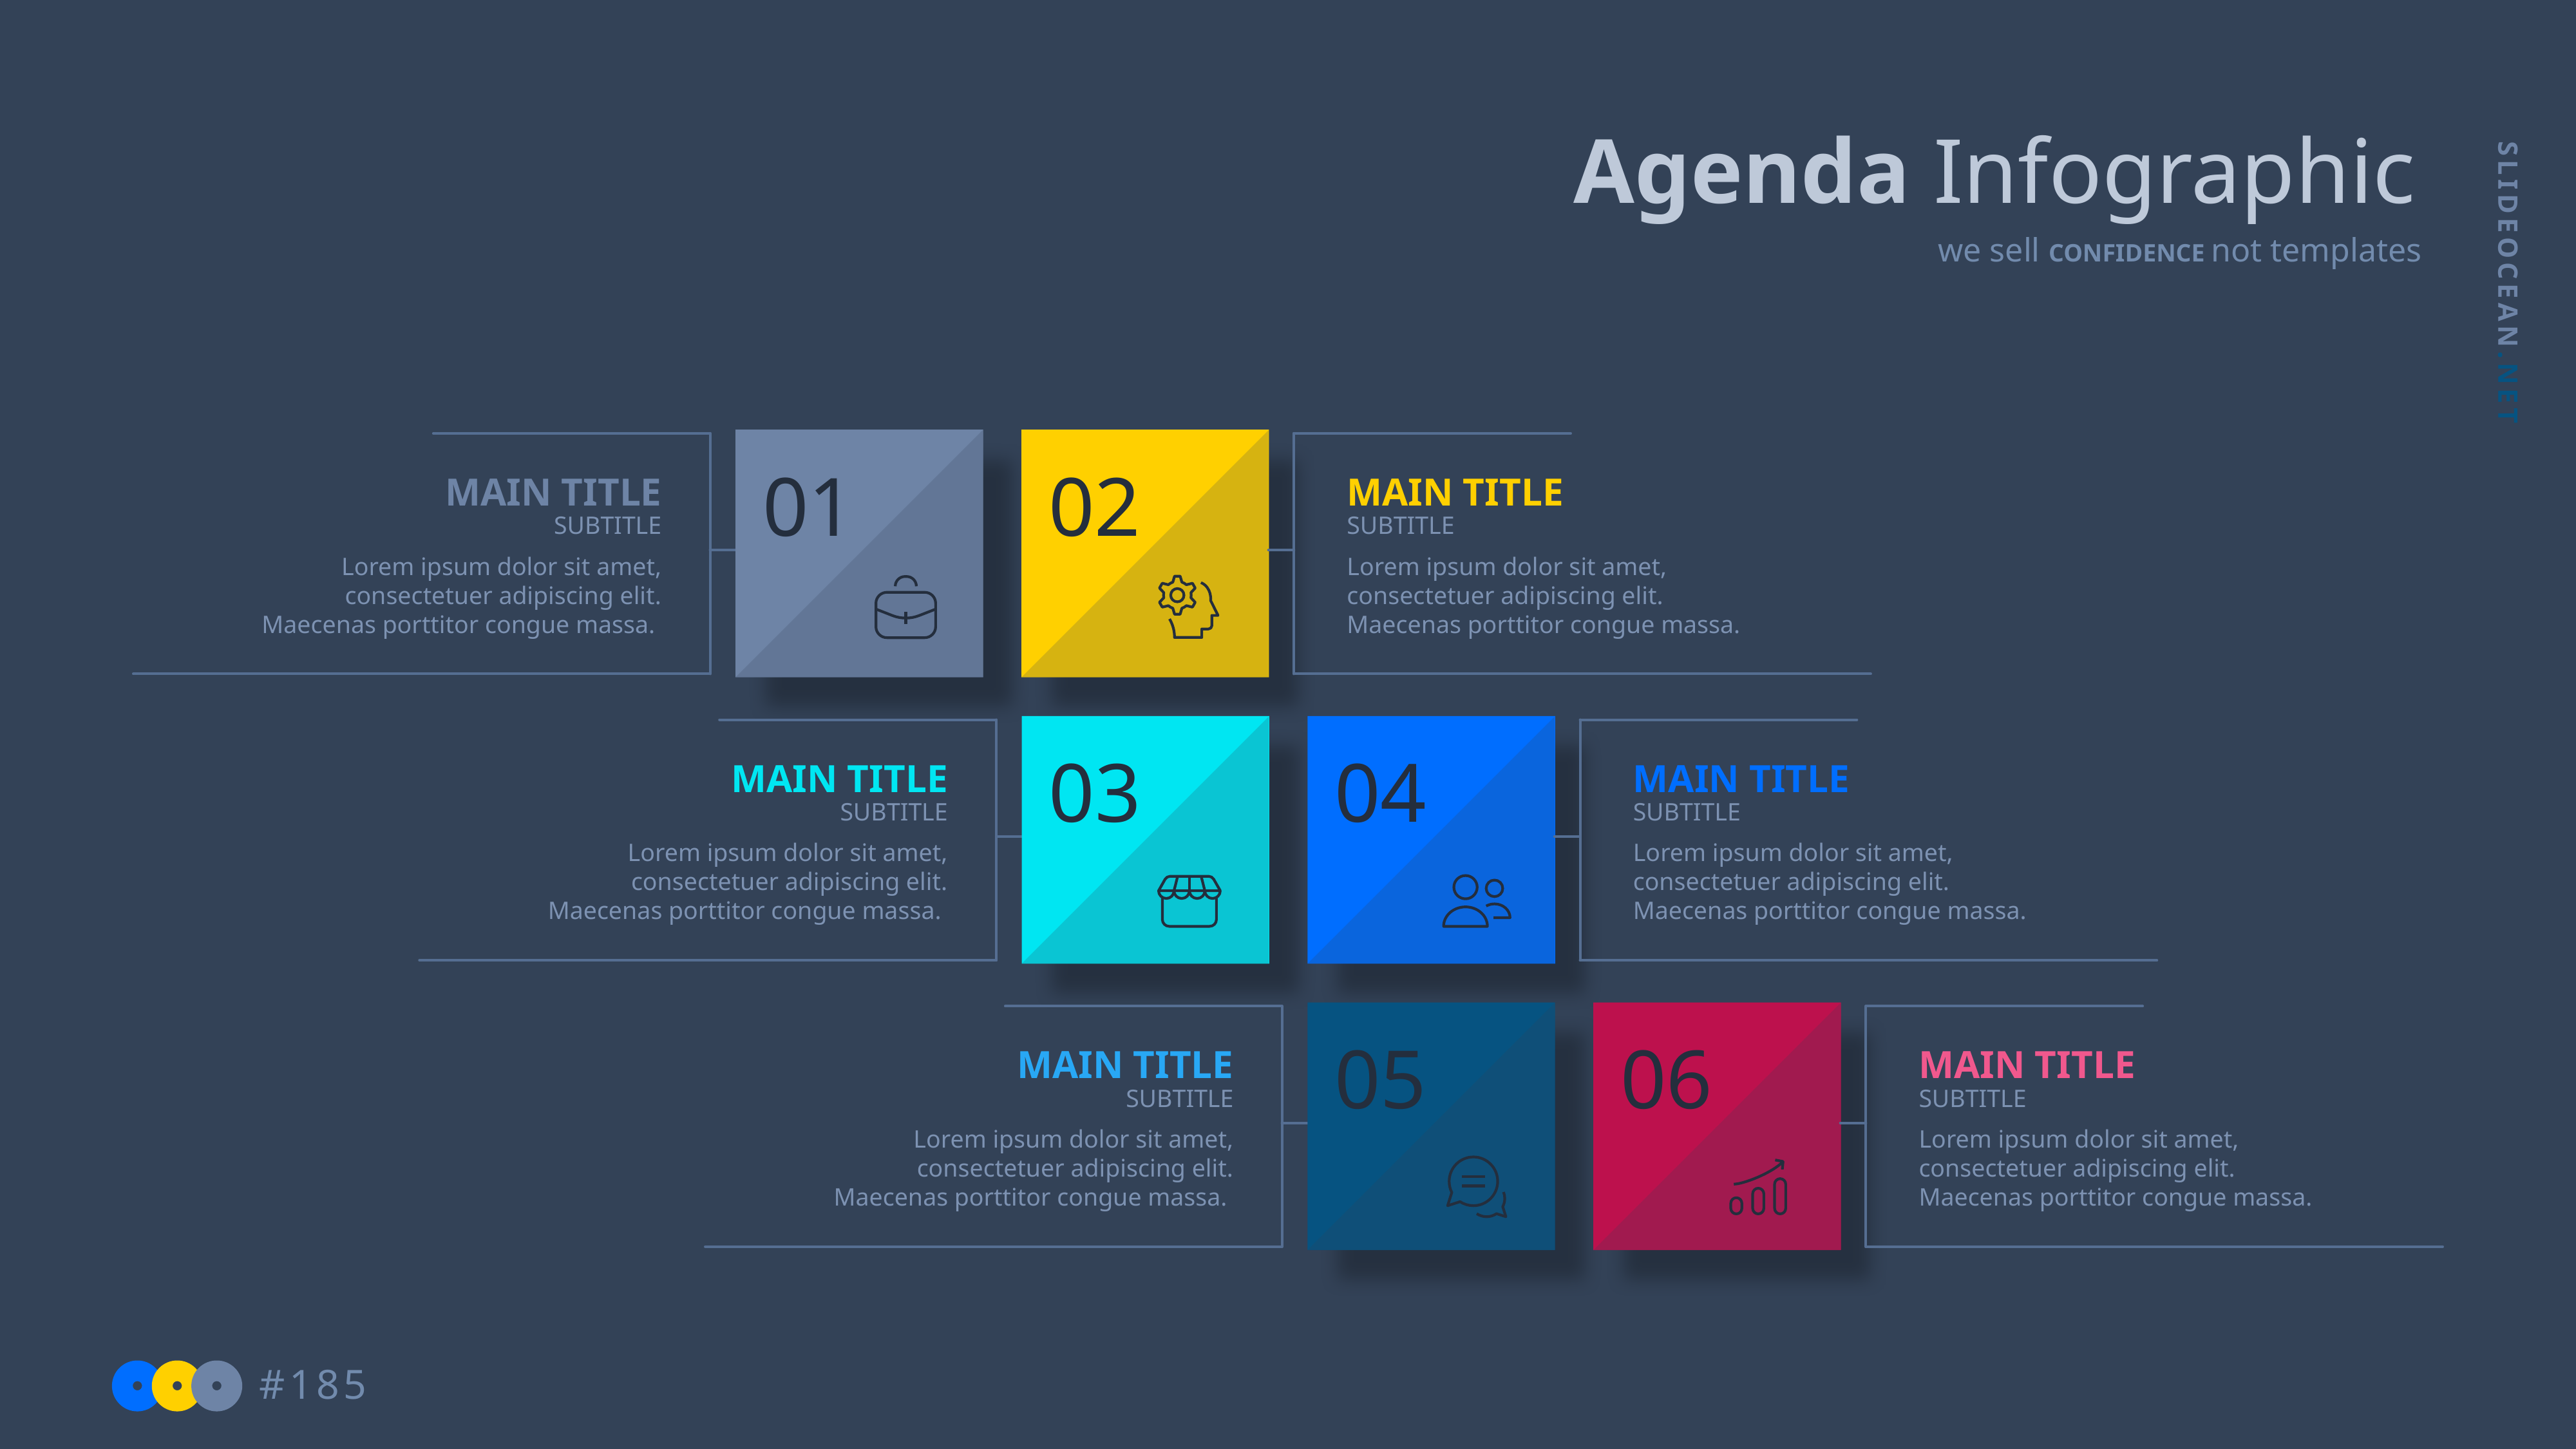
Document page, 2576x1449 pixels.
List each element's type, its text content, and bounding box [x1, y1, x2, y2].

text_box #185 [259, 1359, 402, 1408]
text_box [815, 1035, 1244, 1217]
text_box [735, 429, 984, 678]
text_box we sell CONFIDENCE not templates [1637, 229, 2443, 269]
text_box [1307, 715, 1556, 964]
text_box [1268, 433, 1871, 674]
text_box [1337, 462, 1765, 645]
text_box Agenda Infographic [1564, 109, 2425, 226]
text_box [1307, 1002, 1556, 1251]
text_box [1593, 1002, 1842, 1251]
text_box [243, 462, 672, 645]
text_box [419, 719, 1021, 961]
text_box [530, 749, 958, 931]
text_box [1623, 749, 2051, 931]
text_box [133, 433, 735, 674]
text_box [1909, 1035, 2337, 1217]
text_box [1840, 1005, 2443, 1247]
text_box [705, 1005, 1307, 1247]
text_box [1554, 719, 2157, 961]
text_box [1021, 429, 1270, 678]
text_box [1021, 715, 1270, 964]
